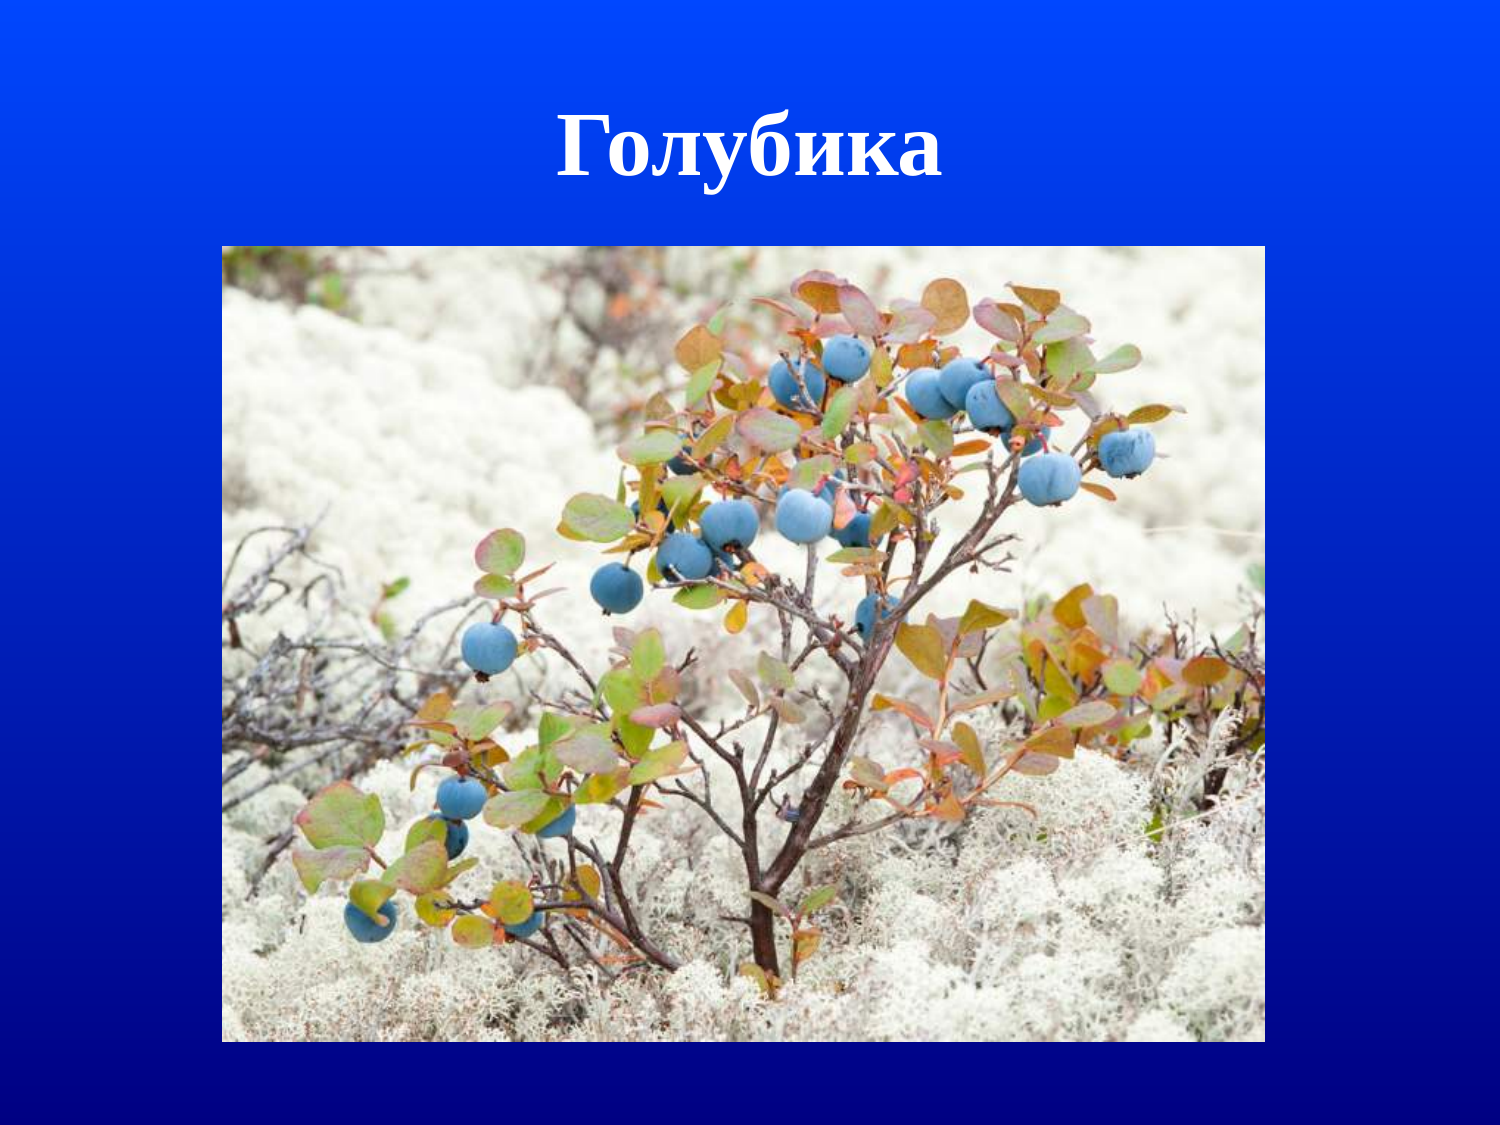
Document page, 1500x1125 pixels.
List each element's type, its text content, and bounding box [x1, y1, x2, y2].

picture [222, 245, 1265, 1043]
title Голубика [75, 45, 1425, 233]
